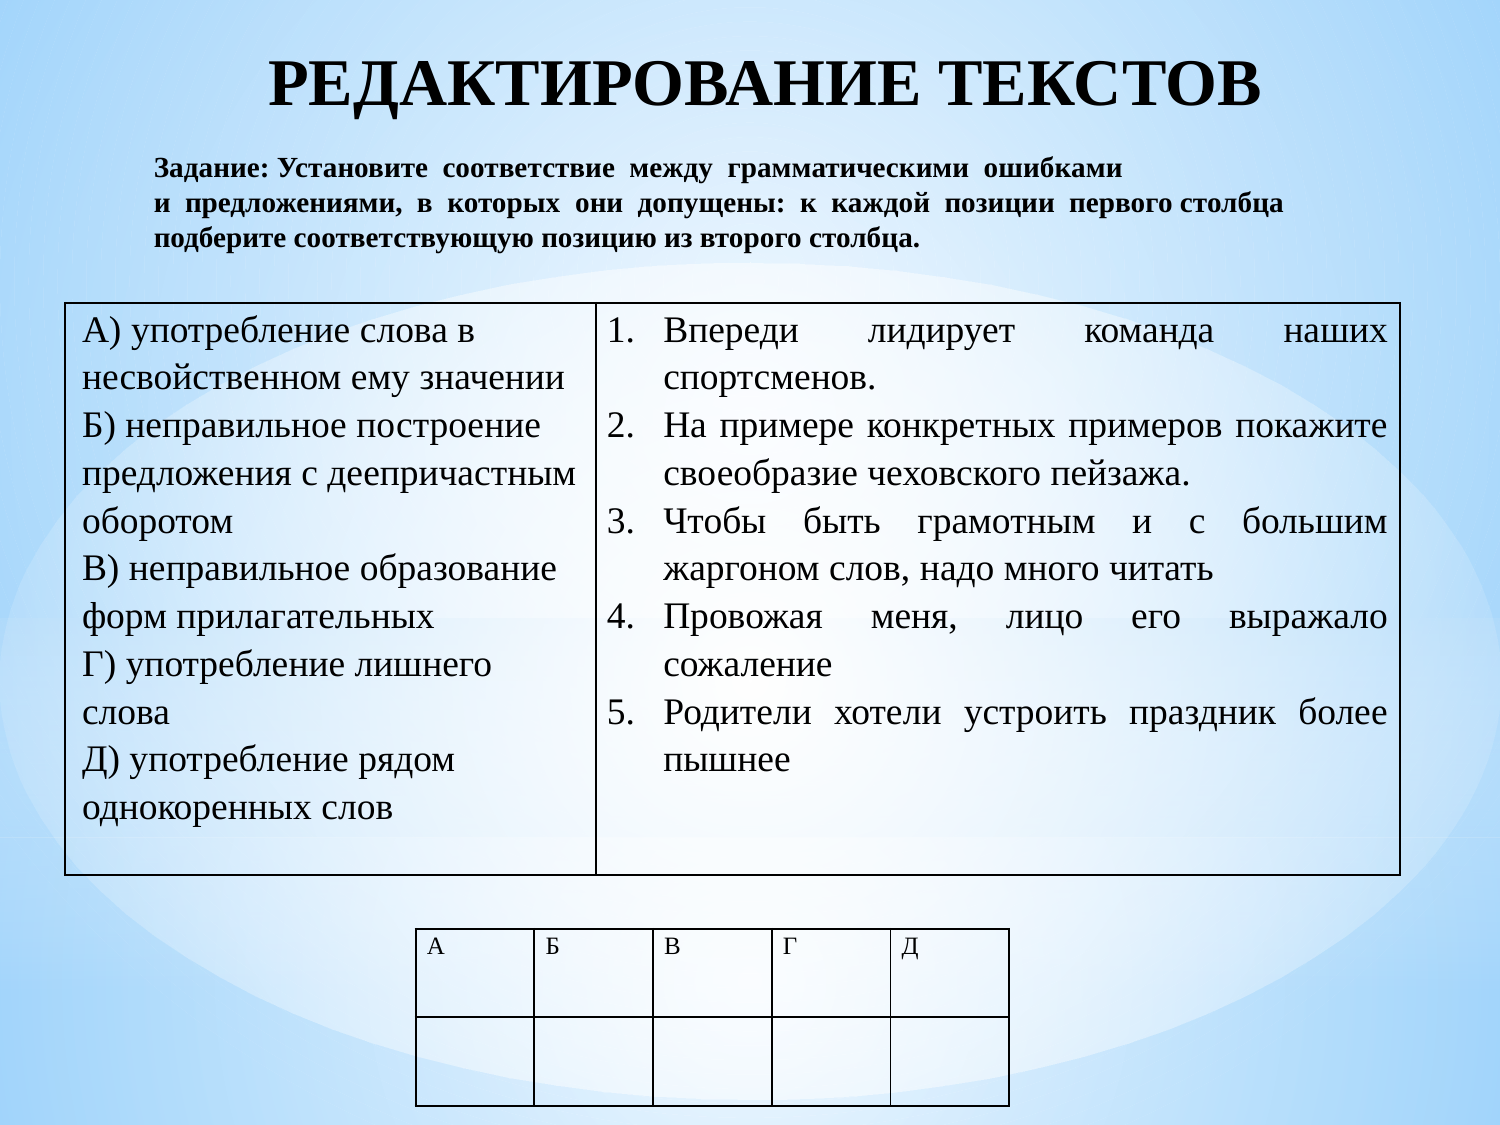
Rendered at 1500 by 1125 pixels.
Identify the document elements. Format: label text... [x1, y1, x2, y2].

table_header Б [535, 930, 652, 1016]
table_header В [654, 930, 771, 1016]
table_cell [891, 1018, 1008, 1105]
table_cell [654, 1018, 771, 1105]
table_cell [535, 1018, 652, 1105]
table_cell [417, 1018, 533, 1105]
text_box Задание: Установите соответствие между грамматическими ошибками и предложениями, в которых они допущены: к каждой позиции первого столбца подберите соответствующую позицию из второго столбца. [64, 0, 1500, 261]
table_header Г [773, 930, 890, 1016]
table_header А) употребление слова в несвойственном ему значении Б) неправильное построение предложения с деепричастным оборотом В) неправильное образование форм прилагательных Г) употребление лишнего слова Д) употребление рядом однокоренных слов [66, 304, 595, 874]
table_header Д [891, 930, 1008, 1016]
list РЕДАКТИРОВАНИЕ ТЕКСТОВ [53, 30, 1471, 953]
table_cell [773, 1018, 890, 1105]
table_header Впереди лидирует команда наших спортсменов. На примере конкретных примеров покажите своеобразие чеховского пейзажа. Чтобы быть грамотным и с большим жаргоном слов, надо много читать Провожая меня, лицо его выражало сожаление Родители хотели устроить праздник более пышнее [597, 304, 1399, 874]
table_header А [417, 930, 533, 1016]
